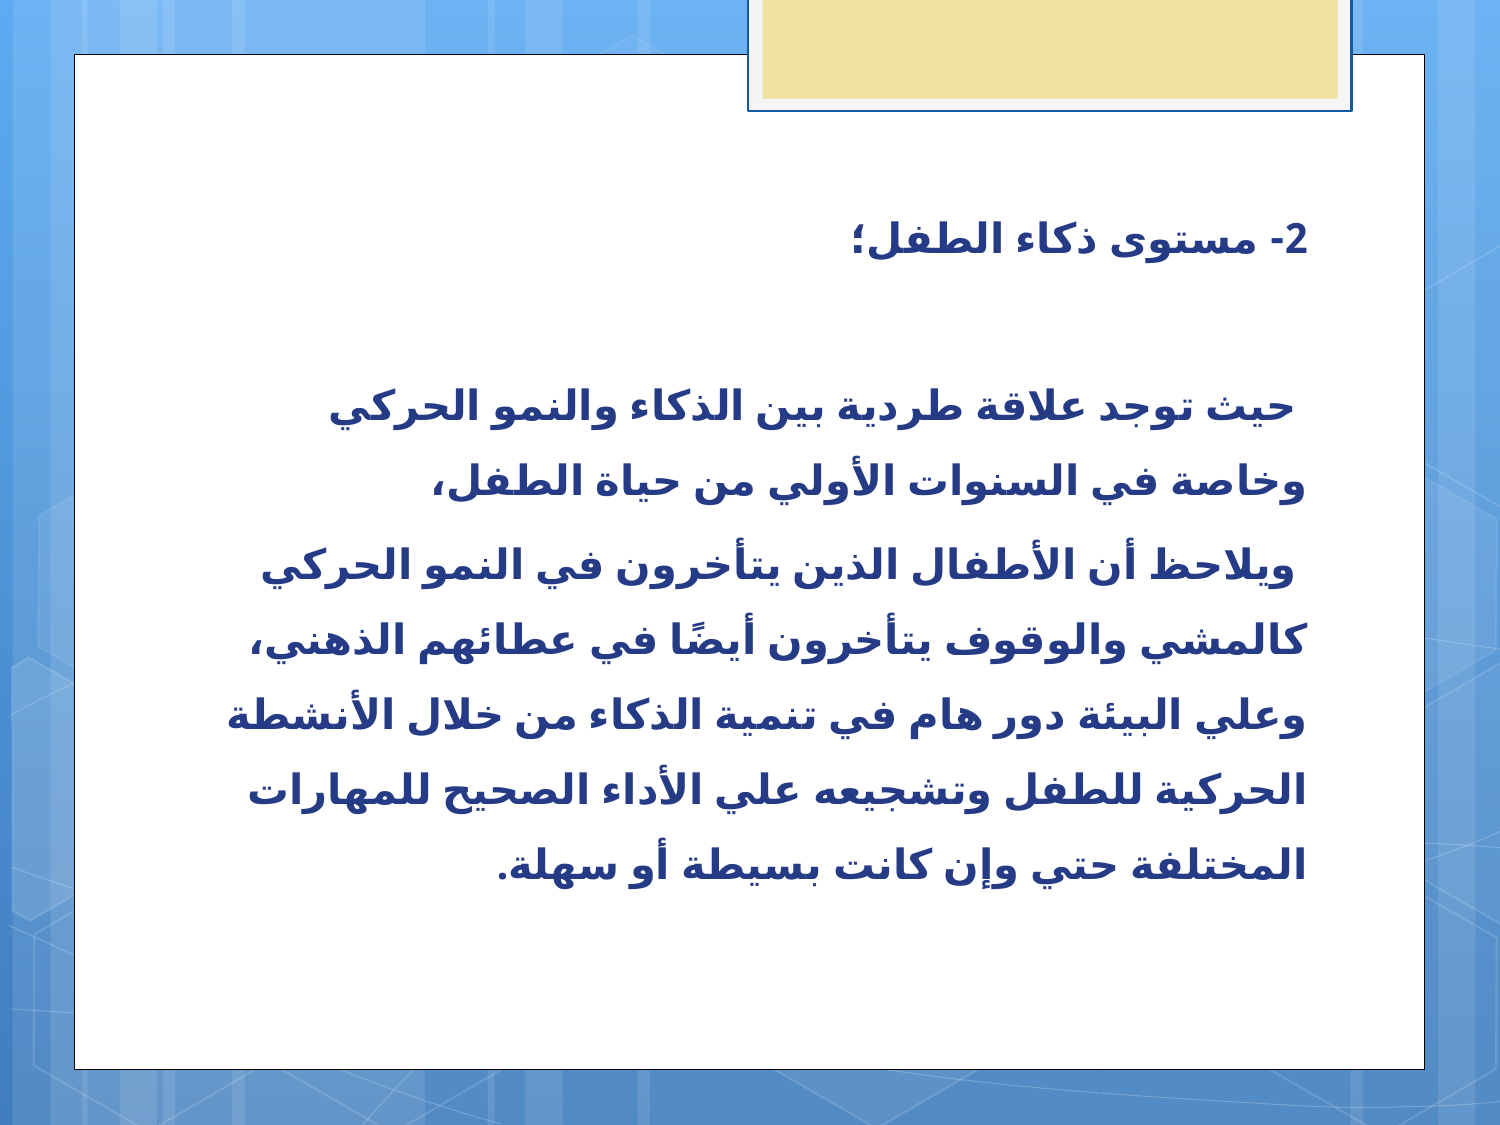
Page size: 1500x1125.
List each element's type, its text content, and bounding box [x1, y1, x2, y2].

list 2- مستوى ذكاء الطفل؛ حيث توجد علاقة طردية بين الذكاء والنمو الحركي وخاصة في السنوات الأولي من حياة الطفل، ويلاحظ أن الأطفال الذين يتأخرون في النمو الحركي كالمشي والوقوف يتأخرون أيضًا في عطائهم الذهني، وعلي البيئة دور هام في تنمية الذكاء من خلال الأنشطة الحركية للطفل وتشجيعه علي الأداء الصحيح للمهارات المختلفة حتي وإن كانت بسيطة أو سهلة. [197, 179, 1334, 919]
